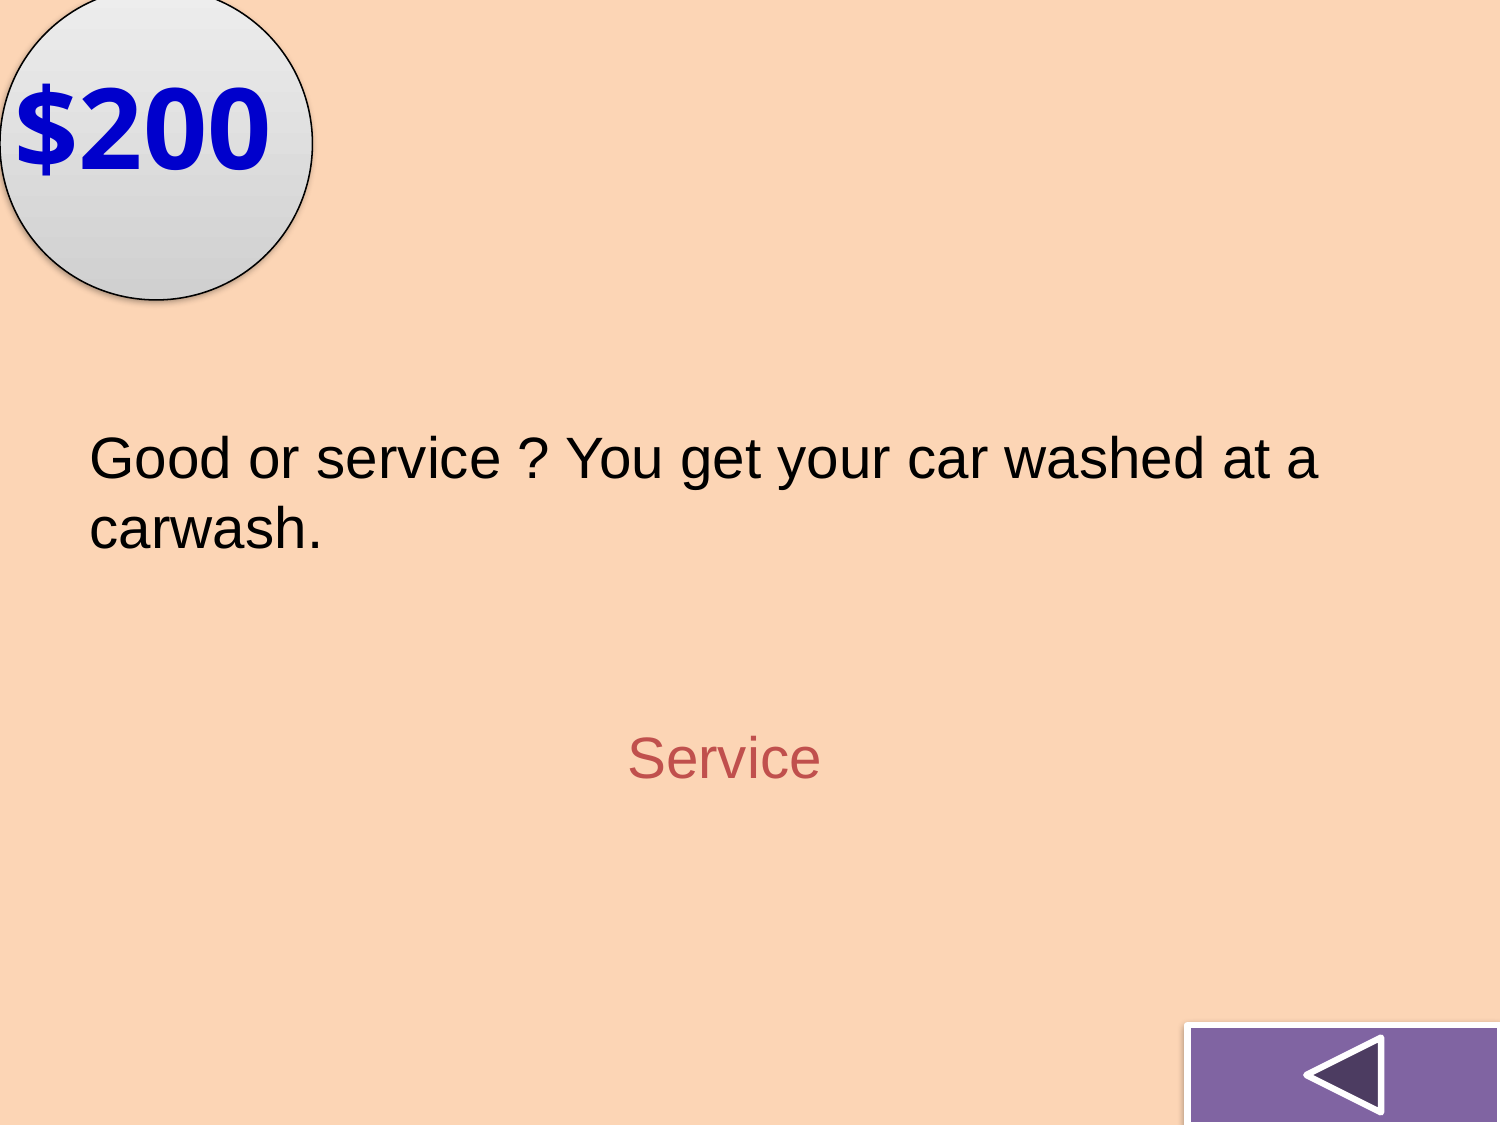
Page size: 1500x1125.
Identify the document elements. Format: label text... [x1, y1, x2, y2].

text_box Service [612, 712, 875, 798]
text_box [30, 0, 282, 49]
text_box [1184, 1022, 1500, 1125]
text_box Good or service ? You get your car washed at a carwash. [74, 412, 1413, 568]
text_box $200 [0, 49, 1425, 200]
text_box [9, 200, 303, 301]
